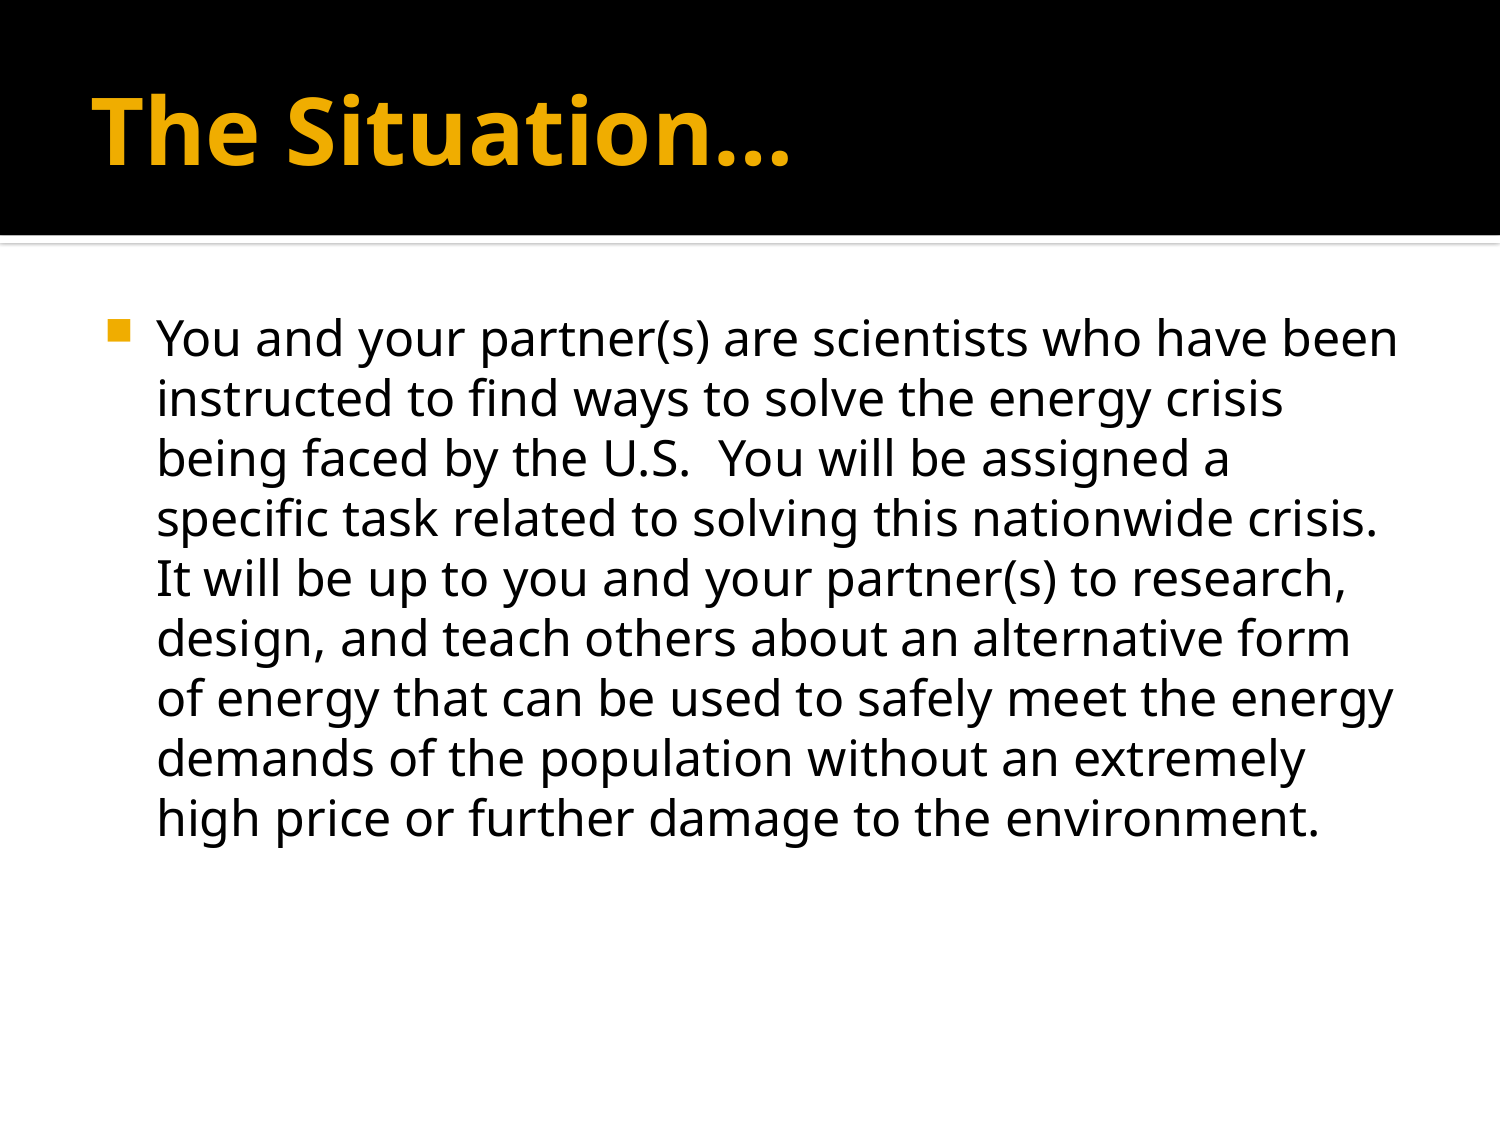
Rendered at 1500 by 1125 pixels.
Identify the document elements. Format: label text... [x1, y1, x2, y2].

title The Situation… [75, 25, 1425, 231]
list You and your partner(s) are scientists who have been instructed to find ways to solve the energy crisis being faced by the U.S. You will be assigned a specific task related to solving this nationwide crisis. It will be up to you and your partner(s) to research, design, and teach others about an alternative form of energy that can be used to safely meet the energy demands of the population without an extremely high price or further damage to the environment. [75, 291, 1425, 1050]
